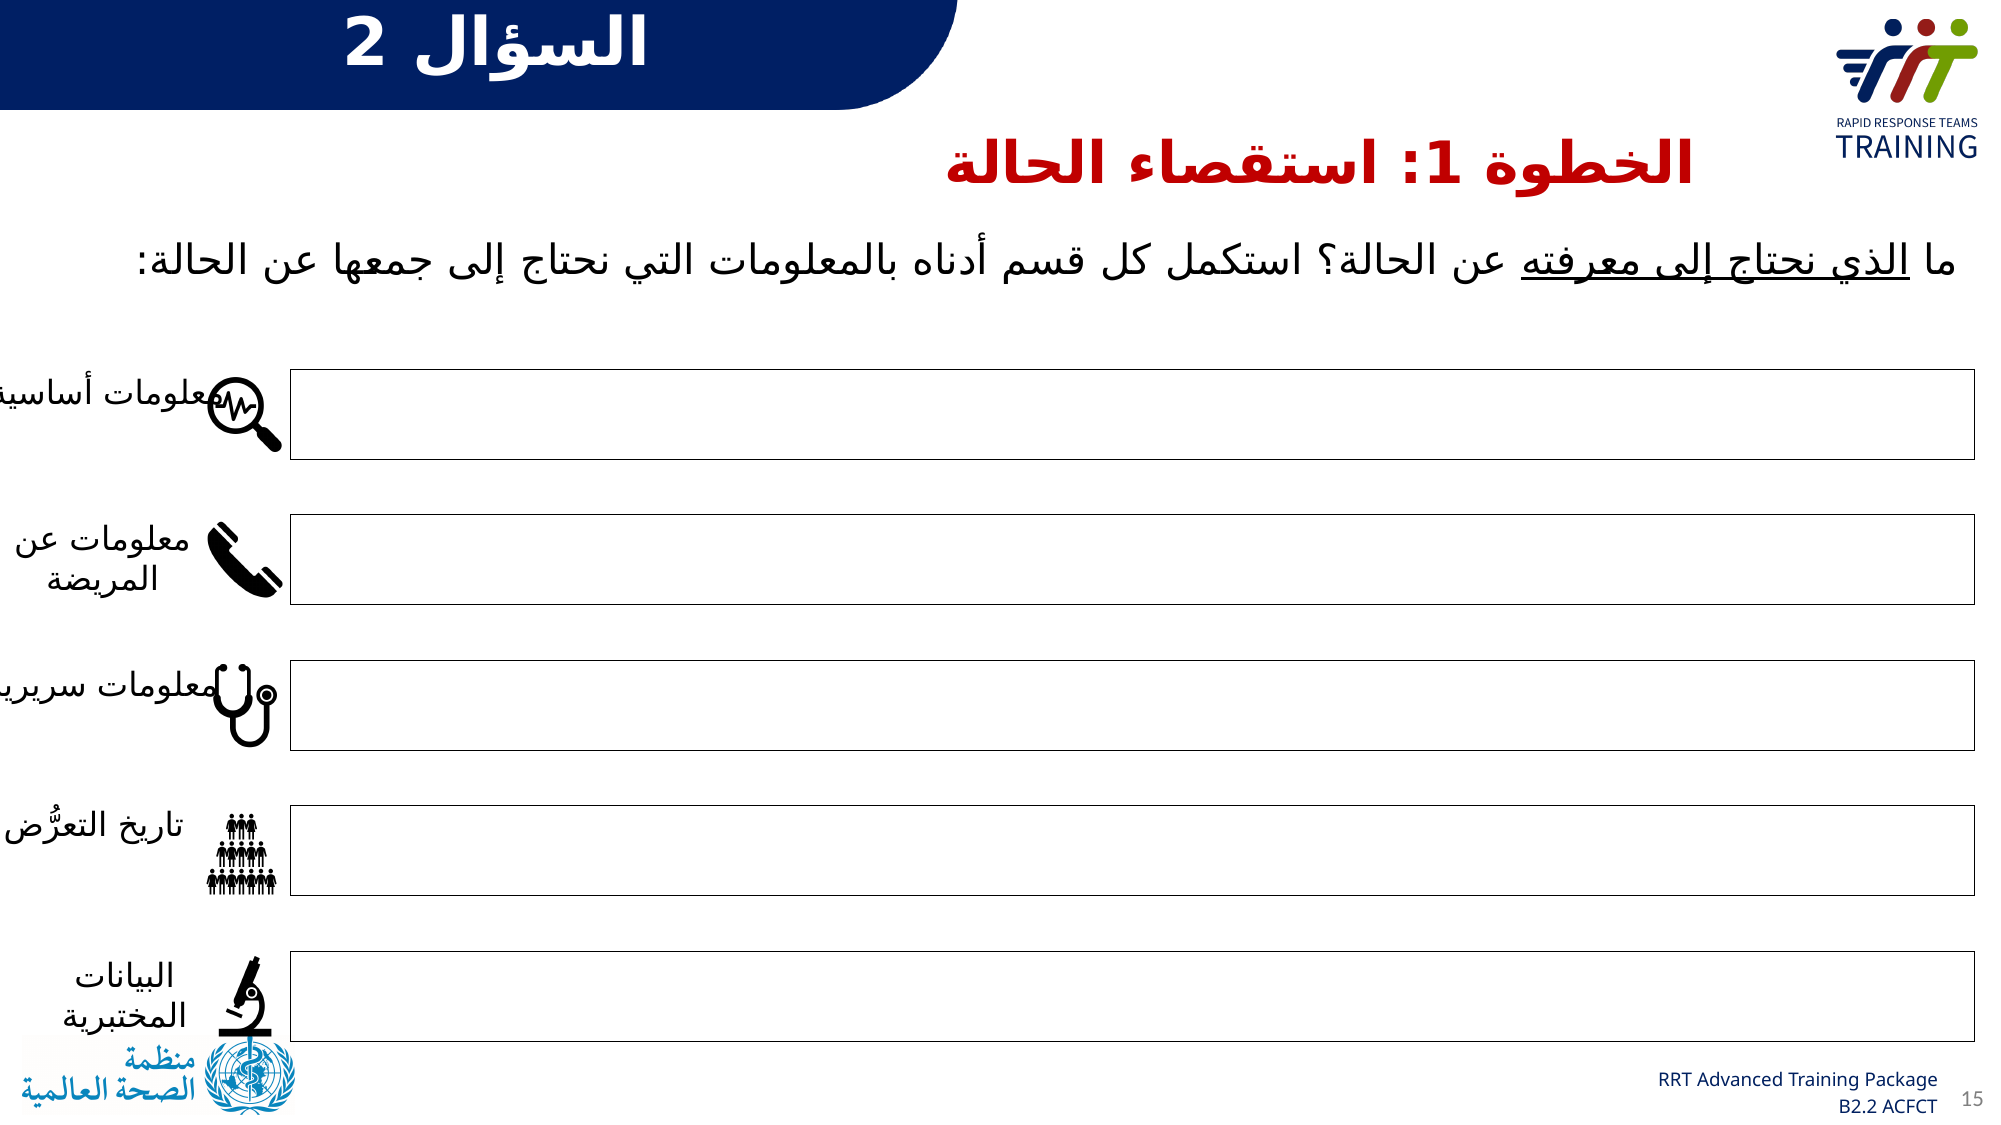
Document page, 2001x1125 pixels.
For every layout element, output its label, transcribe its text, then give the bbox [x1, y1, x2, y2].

text_box [291, 369, 1975, 460]
text_box معلومات عن المريضة [0, 509, 233, 605]
picture [199, 368, 291, 460]
list السؤال 2 [31, 0, 659, 96]
text_box [290, 805, 1975, 896]
text_box معلومات أساسية [0, 364, 238, 419]
text_box تاريخ التعرُّض [0, 795, 209, 851]
text_box ما الذي نحتاج إلى معرفته عن الحالة؟ استكمل كل قسم أدناه بالمعلومات التي نحتاج إلى جمعها عن الحالة: [70, 224, 1967, 292]
picture [22, 951, 295, 1115]
text_box [291, 951, 1975, 1042]
picture [0, 0, 958, 110]
text_box [291, 660, 1975, 751]
text_box [291, 514, 1975, 605]
picture [1835, 19, 1978, 167]
text_box معلومات سريرية [0, 656, 233, 711]
picture [199, 514, 291, 605]
text_box البيانات المختبرية [32, 946, 217, 1042]
text_box الخطوة 1: استقصاء الحالة [57, 125, 1696, 196]
picture [198, 810, 283, 898]
picture [199, 660, 291, 751]
